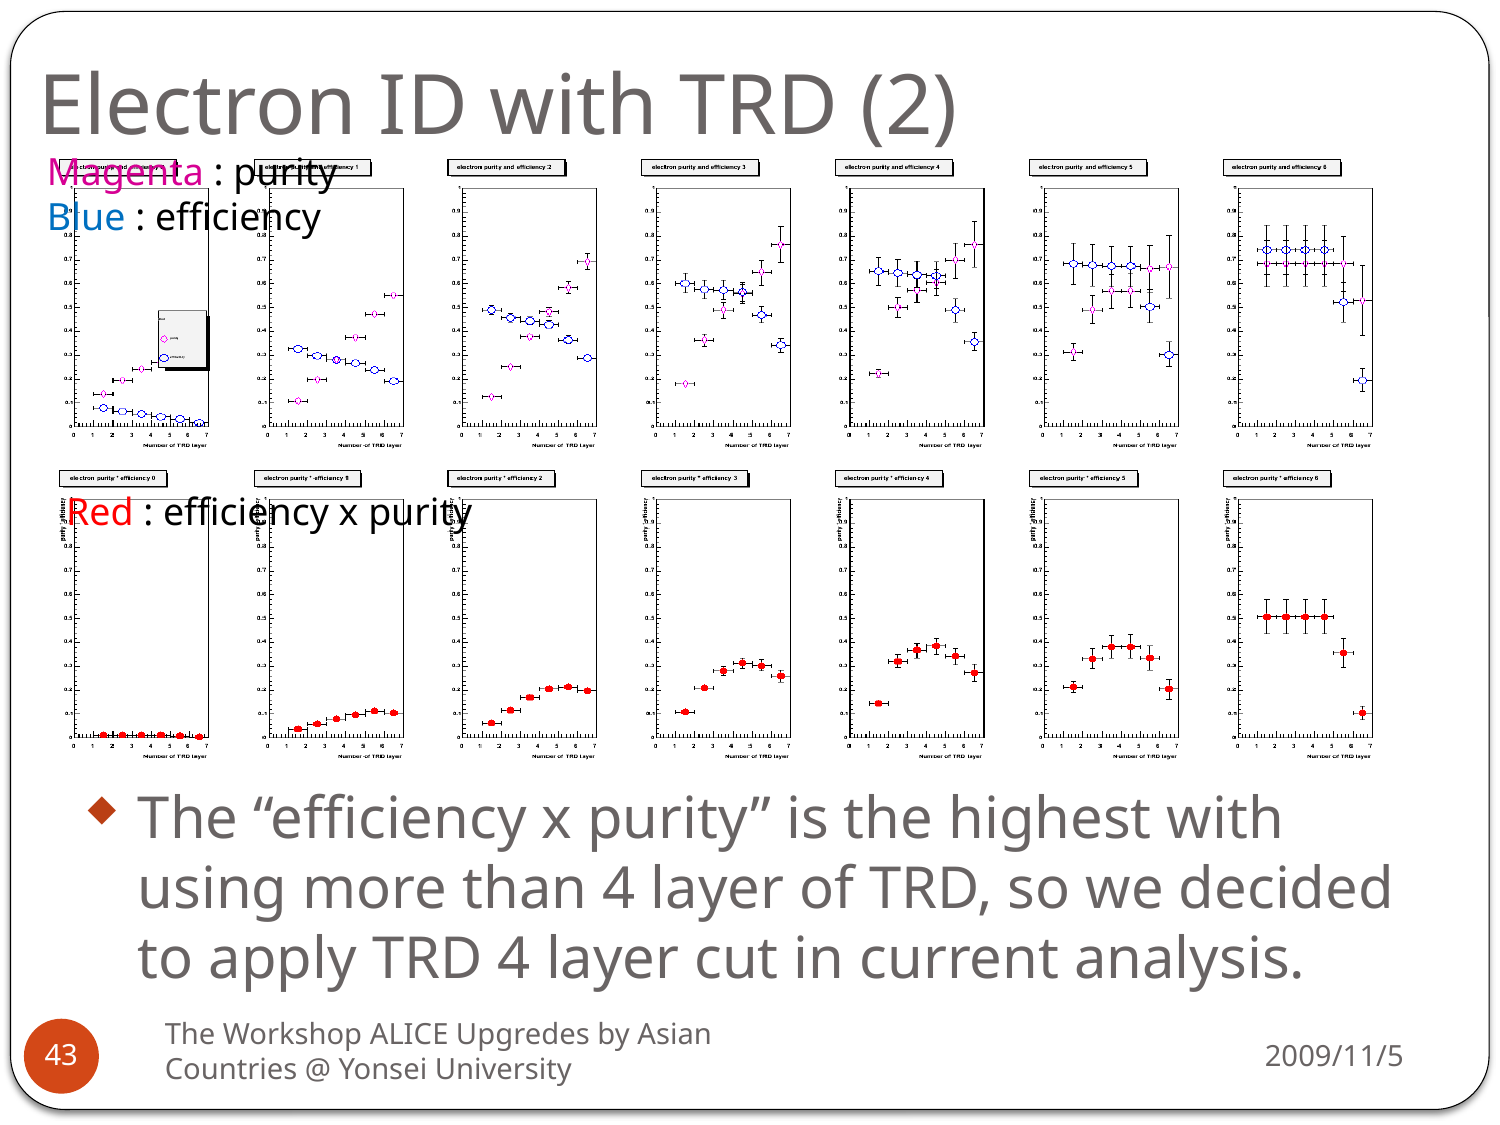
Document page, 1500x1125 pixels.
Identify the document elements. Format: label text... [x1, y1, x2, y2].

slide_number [1012, 1032, 1419, 1094]
title Electron ID with TRD (2) [23, 0, 1500, 166]
text_box Magenta : purity Blue : efficiency [32, 140, 353, 246]
footer The Workshop ALICE Upgredes by Asian Countries @ Yonsei University [150, 1032, 800, 1088]
slide_number 43 [23, 1018, 99, 1094]
text_box The “efficiency x purity” is the highest with using more than 4 layer of TRD, so we decided to apply TRD 4 layer cut in current analysis. [70, 773, 1421, 1032]
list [46, 152, 1403, 774]
